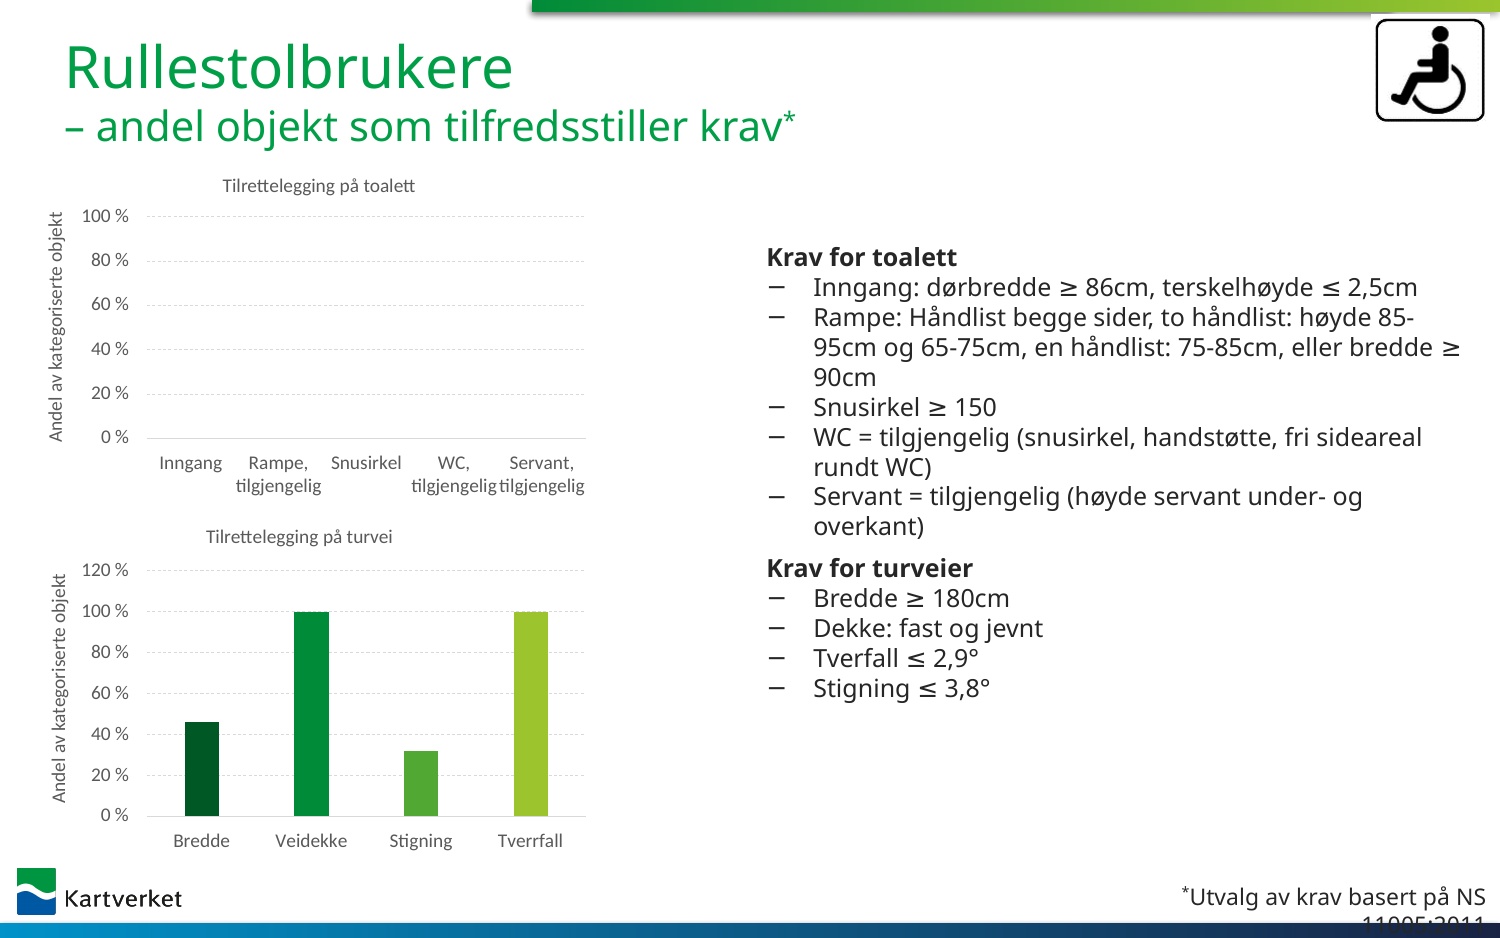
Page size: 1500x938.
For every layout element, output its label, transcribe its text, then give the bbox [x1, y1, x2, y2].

text_box *Utvalg av krav basert på NS 11005:2011 [1068, 873, 1500, 938]
picture [1371, 13, 1491, 127]
picture [41, 520, 597, 859]
text_box Krav for turveier Bredde ≥ 180cm Dekke: fast og jevnt Tverfall ≤ 2,9° Stigning ≤ 3,8° [751, 545, 1483, 710]
text_box Rullestolbrukere – andel objekt som tilfredsstiller krav* [49, 14, 1431, 158]
picture [41, 166, 598, 505]
text_box Krav for toalett Inngang: dørbredde ≥ 86cm, terskelhøyde ≤ 2,5cm Rampe: Håndlist begge sider, to håndlist: høyde 85-95cm og 65-75cm, en håndlist: 75-85cm, eller bredde ≥ 90cm Snusirkel ≥ 150 WC = tilgjengelig (snusirkel, handstøtte, fri sideareal rundt WC) Servant = tilgjengelig (høyde servant under- og overkant) [751, 234, 1483, 545]
